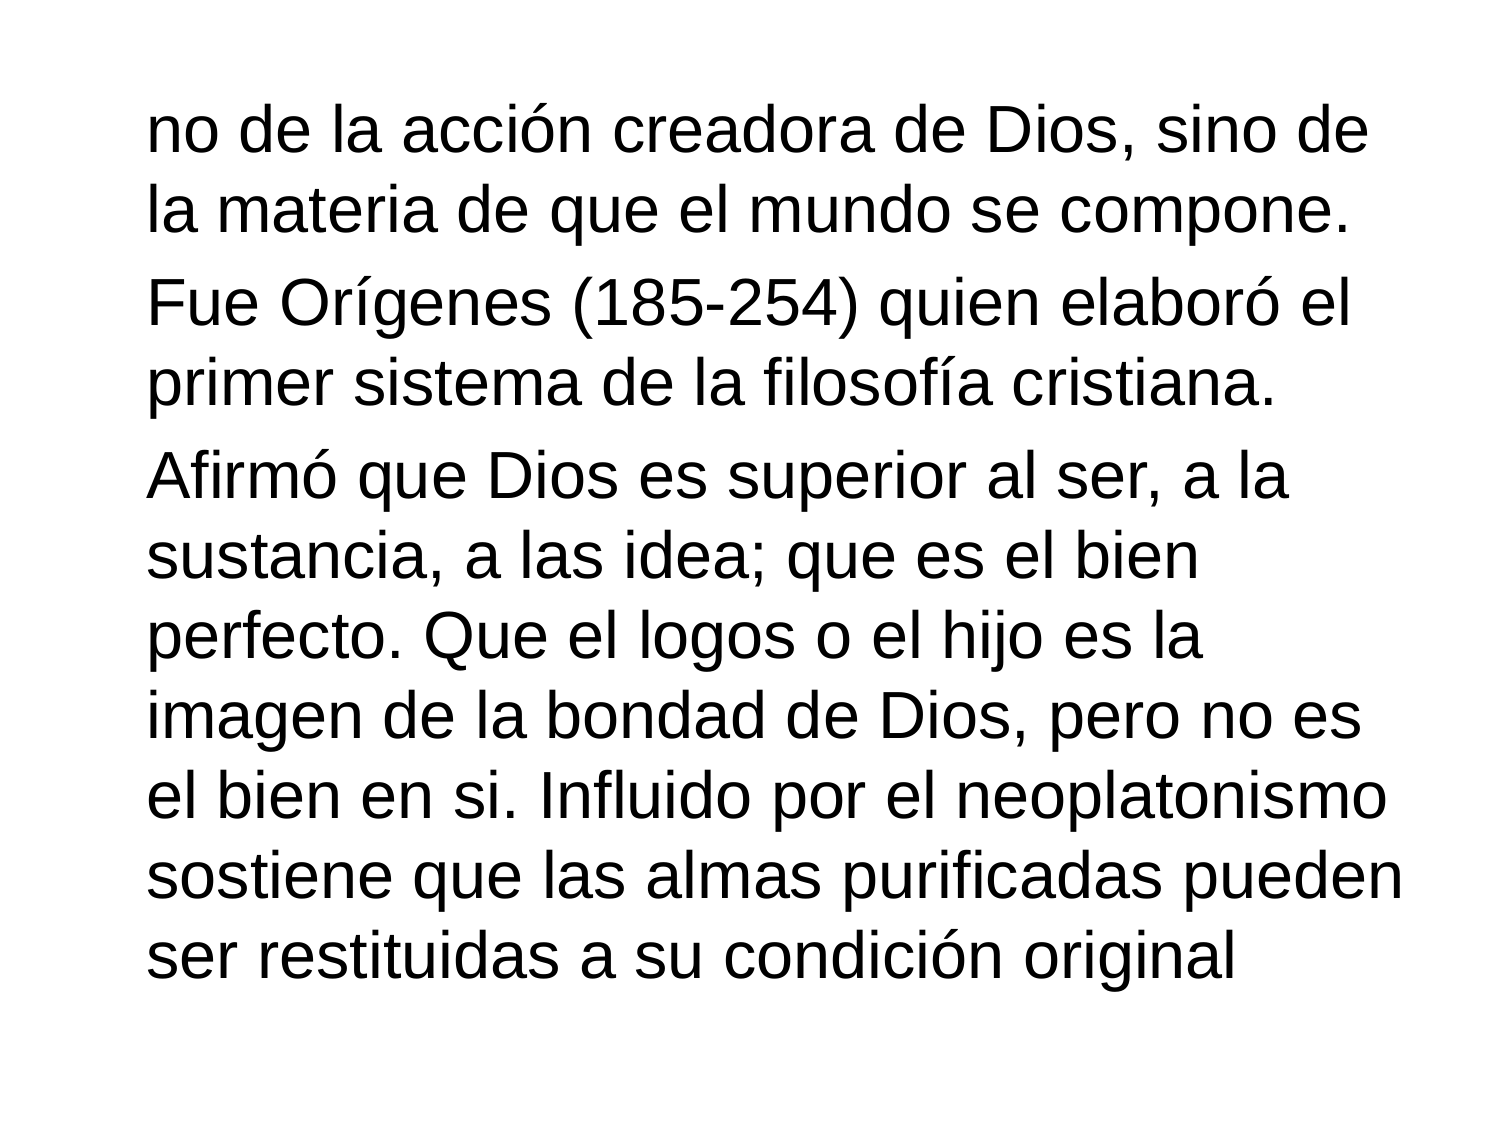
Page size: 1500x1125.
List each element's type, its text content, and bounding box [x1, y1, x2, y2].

list no de la acción creadora de Dios, sino de la materia de que el mundo se compone. Fue Orígenes (185-254) quien elaboró el primer sistema de la filosofía cristiana. Afirmó que Dios es superior al ser, a la sustancia, a las idea; que es el bien perfecto. Que el logos o el hijo es la imagen de la bondad de Dios, pero no es el bien en si. Influido por el neoplatonismo sostiene que las almas purificadas pueden ser restituidas a su condición original [74, 77, 1426, 1059]
